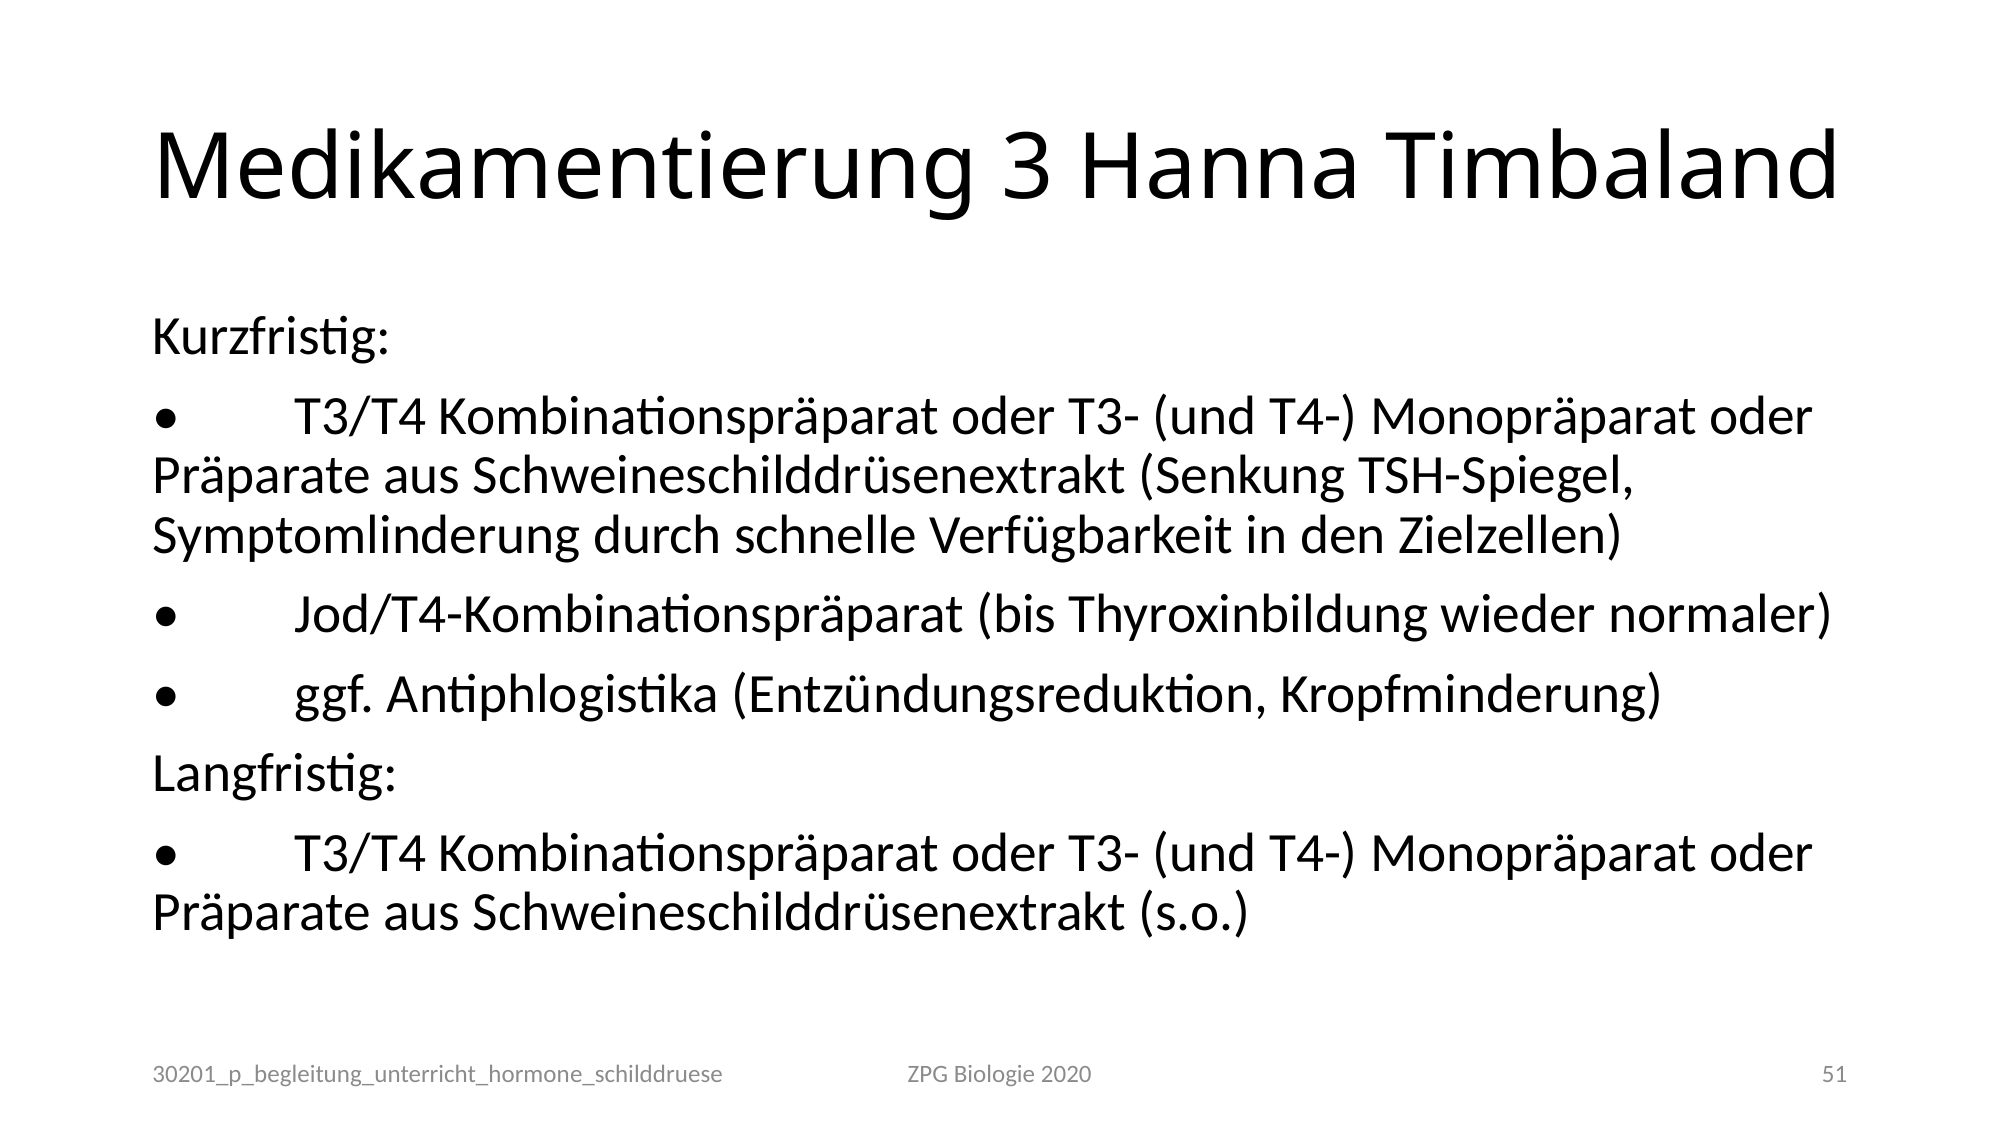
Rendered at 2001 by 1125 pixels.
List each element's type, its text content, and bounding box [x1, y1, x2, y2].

list Kurzfristig: • T3/T4 Kombinationspräparat oder T3- (und T4-) Monopräparat oder Präparate aus Schweineschilddrüsenextrakt (Senkung TSH-Spiegel, Symptomlinderung durch schnelle Verfügbarkeit in den Zielzellen) • Jod/T4-Kombinationspräparat (bis Thyroxinbildung wieder normaler) • ggf. Antiphlogistika (Entzündungsreduktion, Kropfminderung) Langfristig: • T3/T4 Kombinationspräparat oder T3- (und T4-) Monopräparat oder Präparate aus Schweineschilddrüsenextrakt (s.o.) [137, 299, 1863, 1014]
footer ZPG Biologie 2020 [662, 1042, 1338, 1103]
slide_number 30201_p_begleitung_unterricht_hormone_schilddruese [137, 1042, 662, 1103]
title Medikamentierung 3 Hanna Timbaland [137, 59, 1863, 278]
slide_number 51 [1412, 1042, 1863, 1103]
